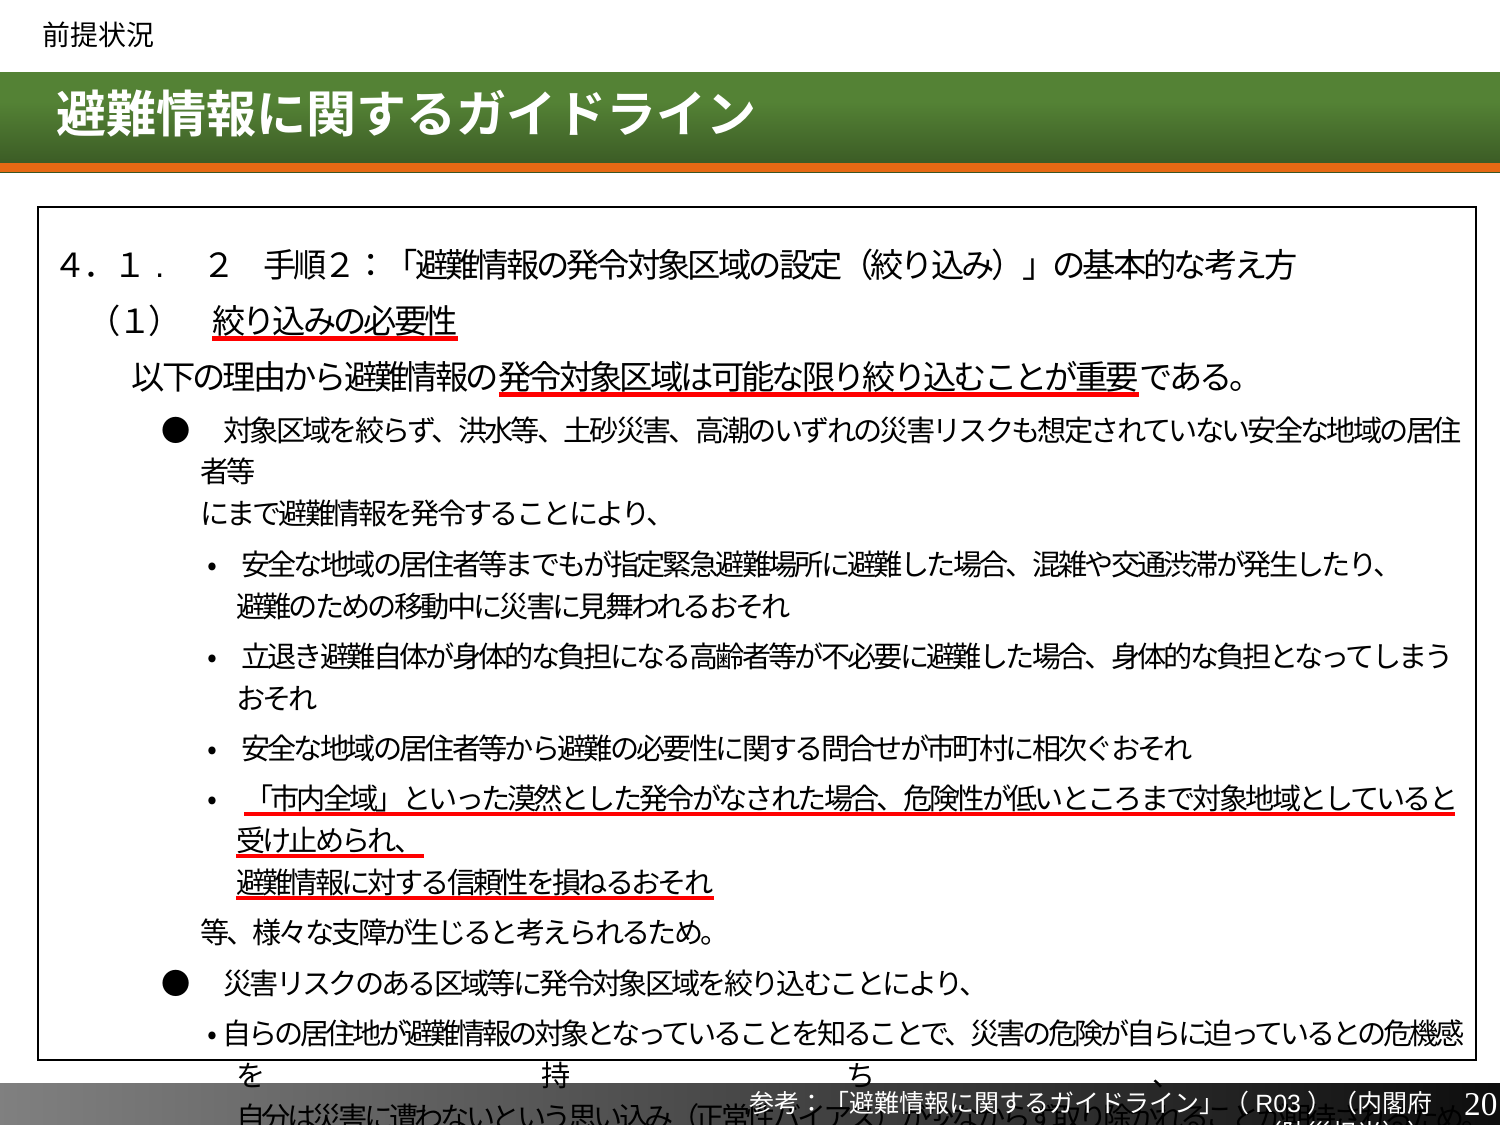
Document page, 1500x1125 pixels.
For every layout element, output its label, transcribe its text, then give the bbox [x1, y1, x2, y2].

text_box 前提状況 [0, 14, 1500, 60]
text_box ４．１. ２ 手順２：「避難情報の発令対象区域の設定（絞り込み）」の基本的な考え方 （１） 絞り込みの必要性 以下の理由から避難情報の発令対象区域は可能な限り絞り込むことが重要である。 ● 対象区域を絞らず、洪水等、土砂災害、高潮のいずれの災害リスクも想定されていない安全な地域の居住者等 にまで避難情報を発令することにより、 ・ 安全な地域の居住者等までもが指定緊急避難場所に避難した場合、混雑や交通渋滞が発生したり、 避難のための移動中に災害に見舞われるおそれ ・ 立退き避難自体が身体的な負担になる高齢者等が不必要に避難した場合、身体的な負担となってしまうおそれ ・ 安全な地域の居住者等から避難の必要性に関する問合せが市町村に相次ぐおそれ ・ 「市内全域」といった漠然とした発令がなされた場合、危険性が低いところまで対象地域としていると受け止められ、 避難情報に対する信頼性を損ねるおそれ 等、様々な支障が生じると考えられるため。 ● 災害リスクのある区域等に発令対象区域を絞り込むことにより、 ・ 自らの居住地が避難情報の対象となっていることを知ることで、災害の危険が自らに迫っているとの危機感を持ち、 自分は災害に遭わないという思い込み（正常性バイアス）が少なからず取り除かれることが期待されるため。 [37, 206, 1477, 1061]
slide_number 20 [1170, 1072, 1500, 1125]
title 避難情報に関するガイドライン [41, 60, 1354, 173]
text_box 参考：「避難情報に関するガイドライン」（R03）（内閣府（防災担当）） [703, 1080, 1447, 1125]
